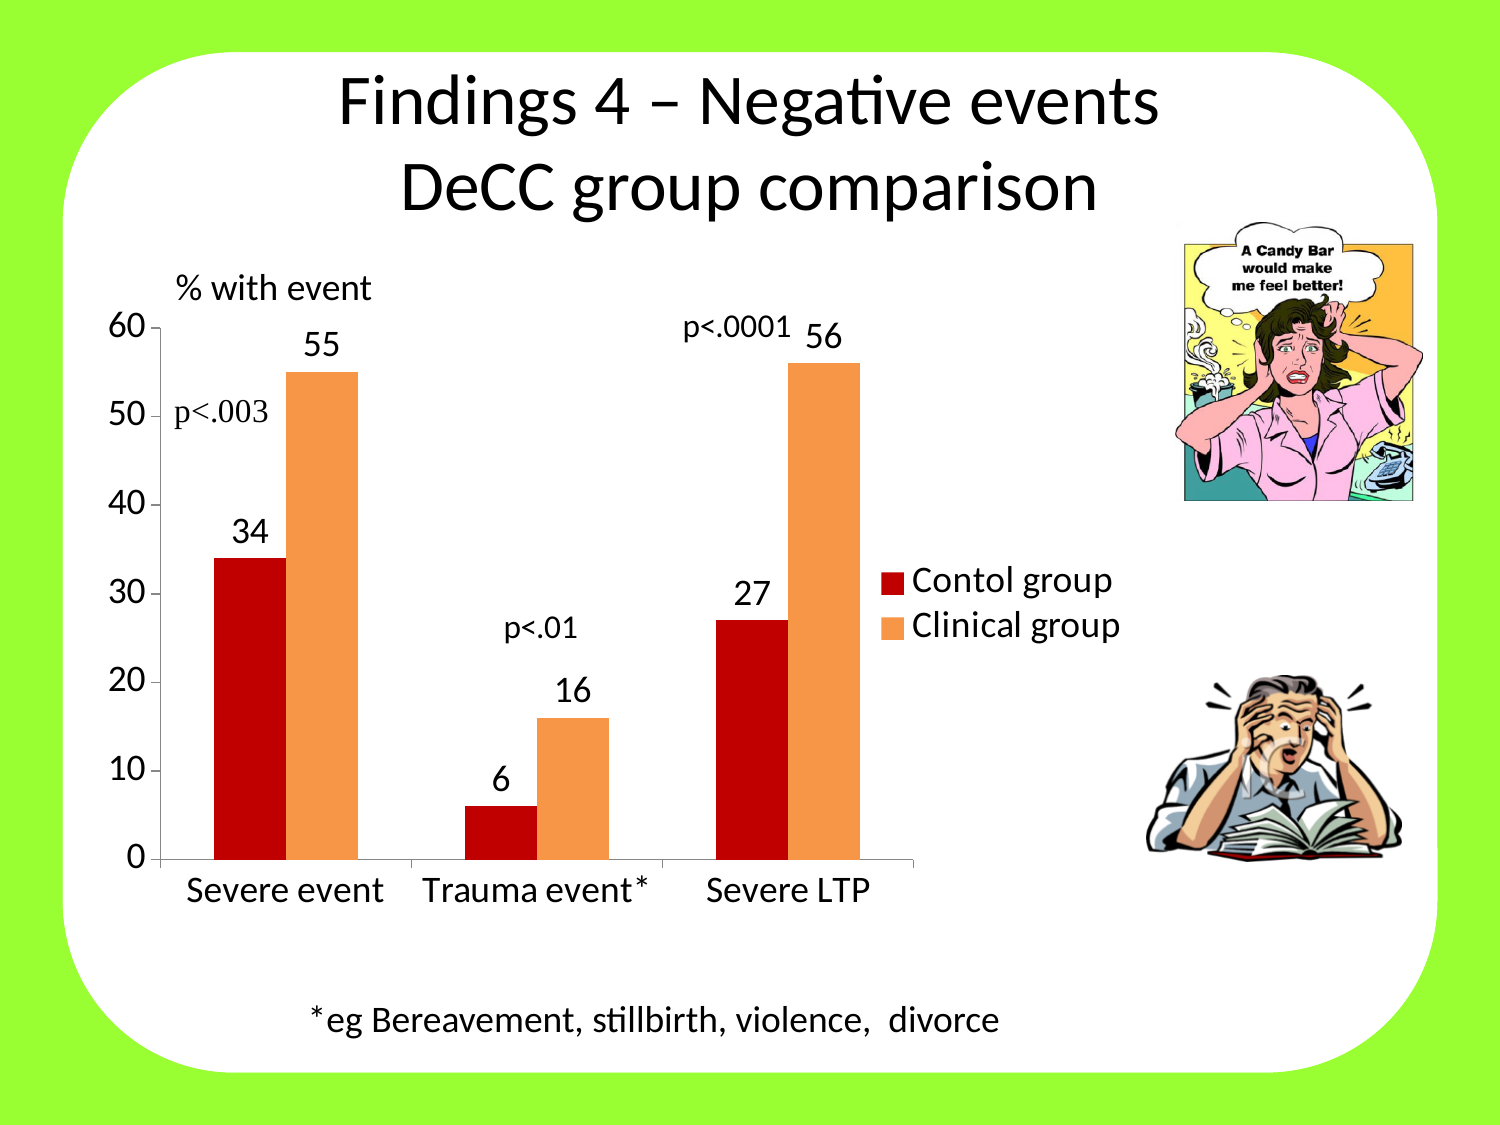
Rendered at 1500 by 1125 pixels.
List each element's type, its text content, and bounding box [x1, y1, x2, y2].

chart [74, 290, 1147, 922]
picture [1145, 675, 1402, 863]
title Findings 4 – Negative events DeCC group comparison [75, 45, 1425, 233]
picture [1174, 222, 1423, 501]
text_box % with event [160, 255, 388, 289]
text_box *eg Bereavement, stillbirth, violence, divorce [292, 987, 1016, 1048]
